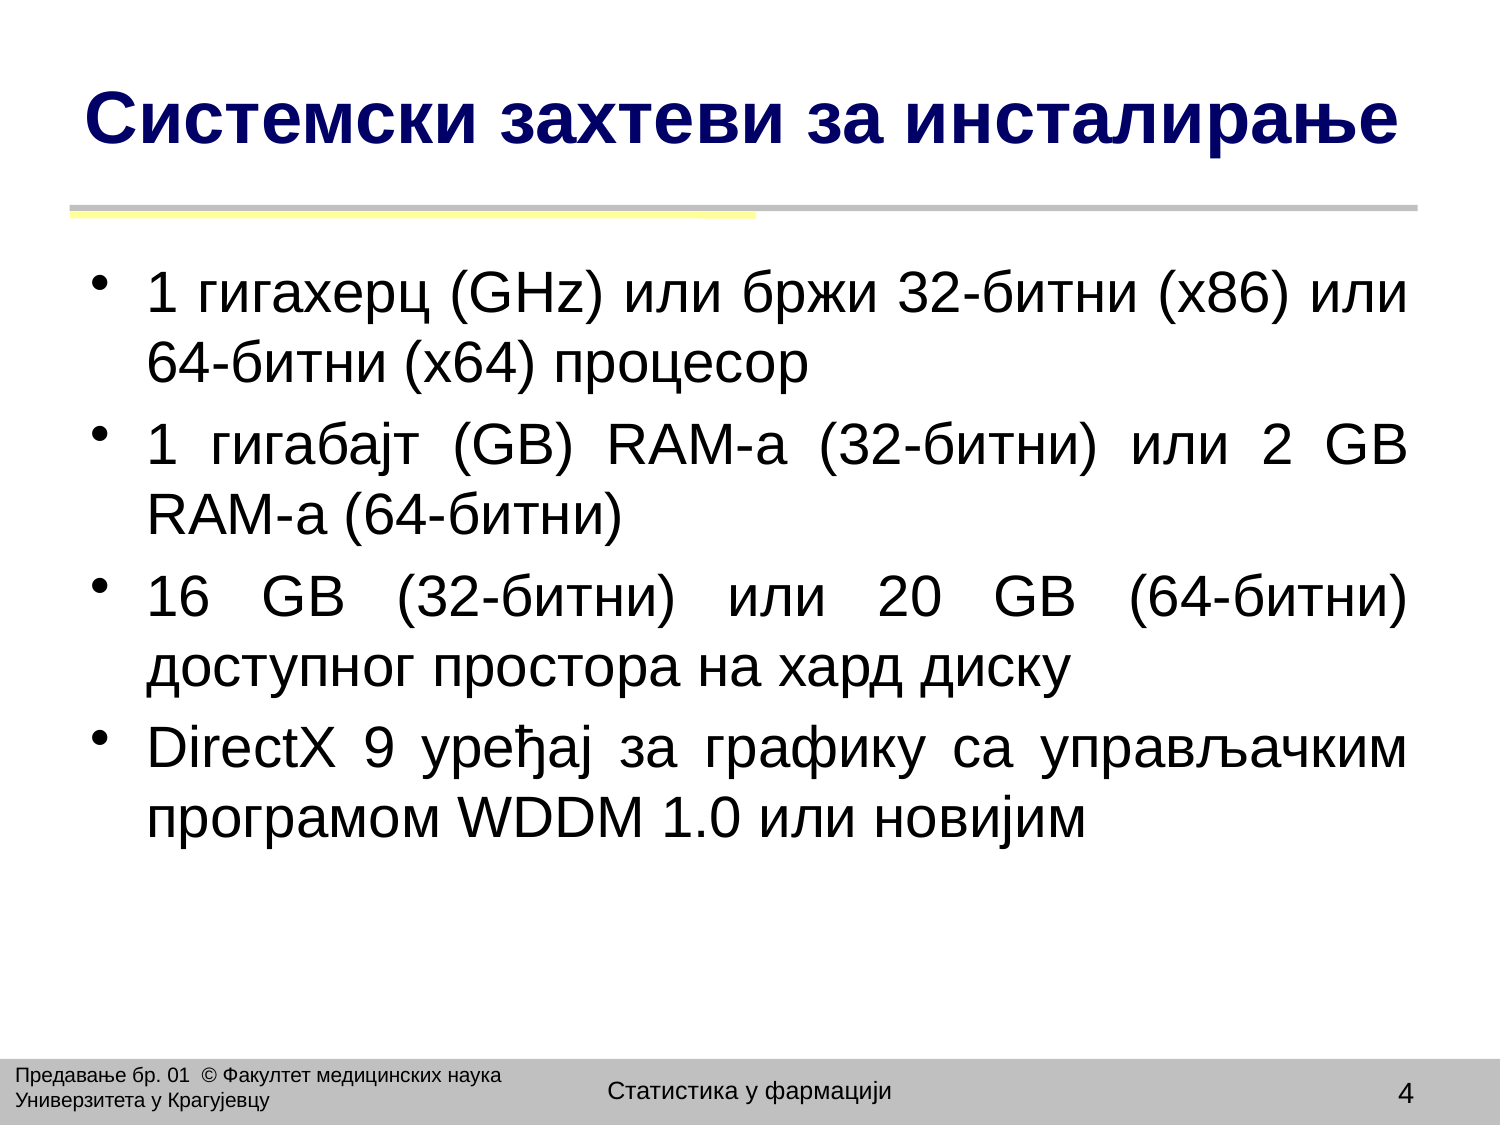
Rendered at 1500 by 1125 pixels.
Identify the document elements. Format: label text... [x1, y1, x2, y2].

slide_number Предавање бр. 01 © Факултет медицинских наука Универзитета у Крагујевцу [0, 1053, 614, 1108]
slide_number 4 [1079, 1066, 1430, 1125]
title Системски захтеви за инсталирање [69, 19, 1426, 208]
list 1 гигахерц (GHz) или бржи 32-битни (x86) или 64-битни (x64) процесор 1 гигабајт (GB) RAM-a (32-битни) или 2 GB RAM-a (64-битни) 16 GB (32-битни) или 20 GB (64-битни) доступног простора на хард диску DirectX 9 уређај за графику са управљачким програмом WDDM 1.0 или новијим [74, 246, 1426, 1023]
footer Статистика у фармацији [512, 1066, 988, 1125]
